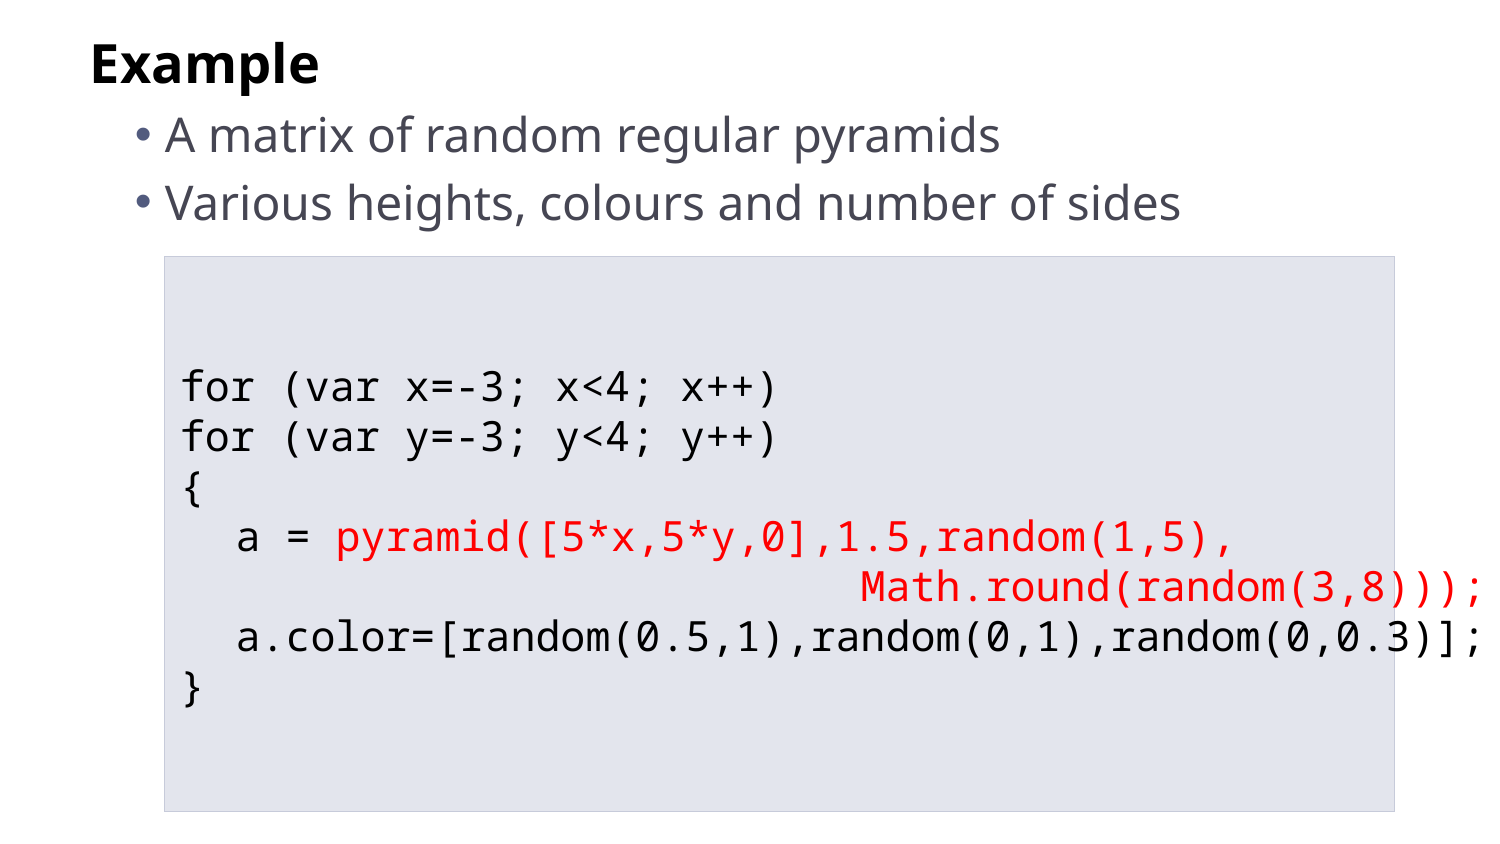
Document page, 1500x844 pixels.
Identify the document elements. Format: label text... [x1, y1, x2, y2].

text_box for (var x=-3; x<4; x++) for (var y=-3; y<4; y++) { a = pyramid([5*x,5*y,0],1.5,random(1,5), Math.round(random(3,8))); a.color=[random(0.5,1),random(0,1),random(0,0.3)]; } [164, 256, 1395, 812]
list Example A matrix of random regular pyramids Various heights, colours and number of sides [75, 21, 1475, 835]
